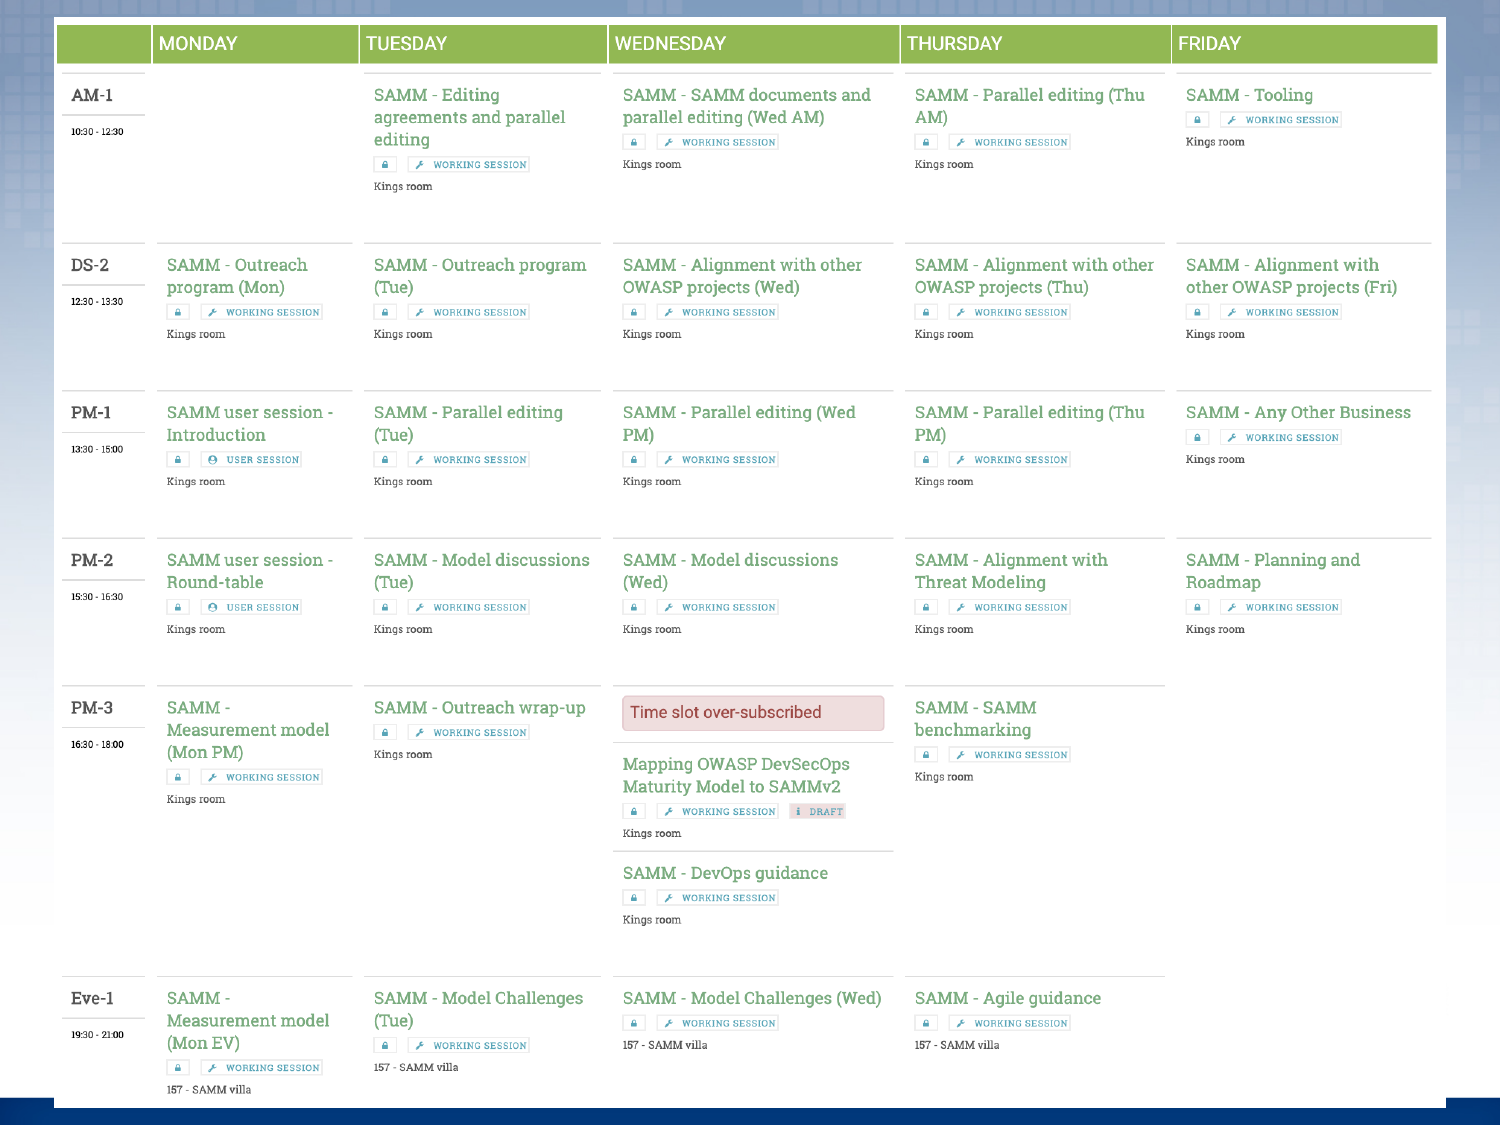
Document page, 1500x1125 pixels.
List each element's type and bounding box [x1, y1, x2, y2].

picture [0, 0, 1500, 1125]
list [53, 16, 1446, 1109]
